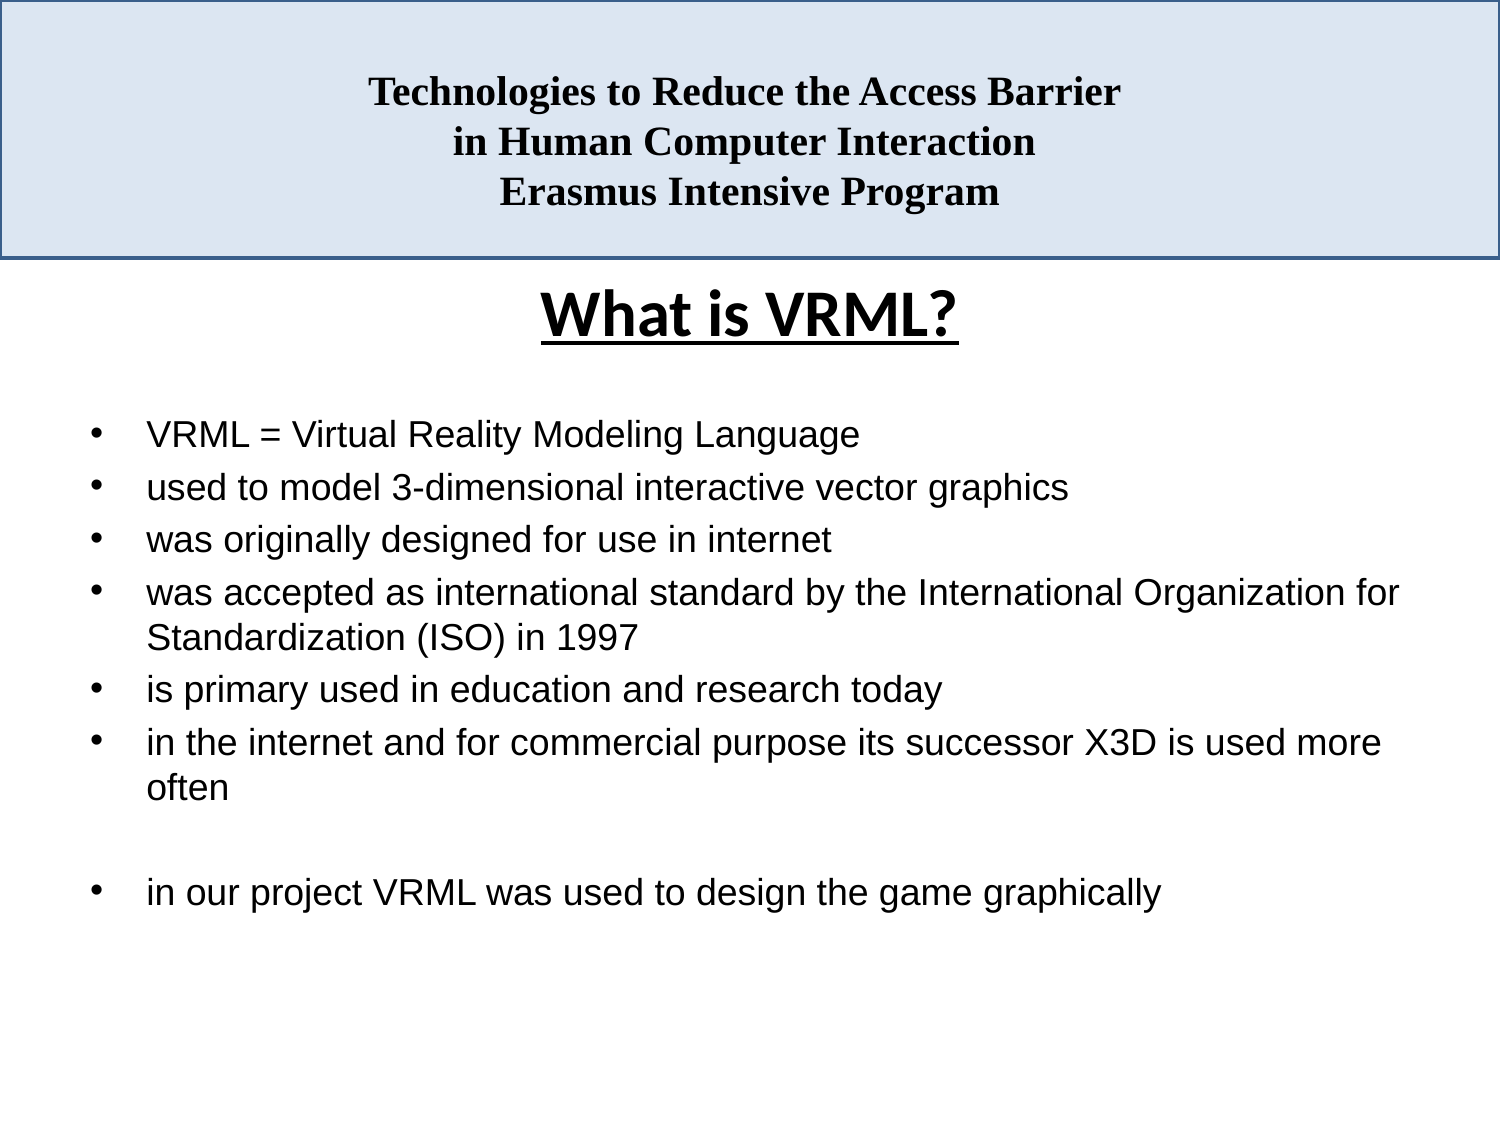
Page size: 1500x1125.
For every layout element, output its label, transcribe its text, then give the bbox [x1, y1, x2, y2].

text_box [0, 0, 1500, 260]
title Technologies to Reduce the Access Barrier in Human Computer Interaction Erasmus Intensive Program [75, 45, 1425, 233]
list What is VRML? VRML = Virtual Reality Modeling Language used to model 3-dimensional interactive vector graphics was originally designed for use in internet was accepted as international standard by the International Organization for Standardization (ISO) in 1997 is primary used in education and research today in the internet and for commercial purpose its successor X3D is used more often in our project VRML was used to design the game graphically [75, 262, 1425, 1005]
